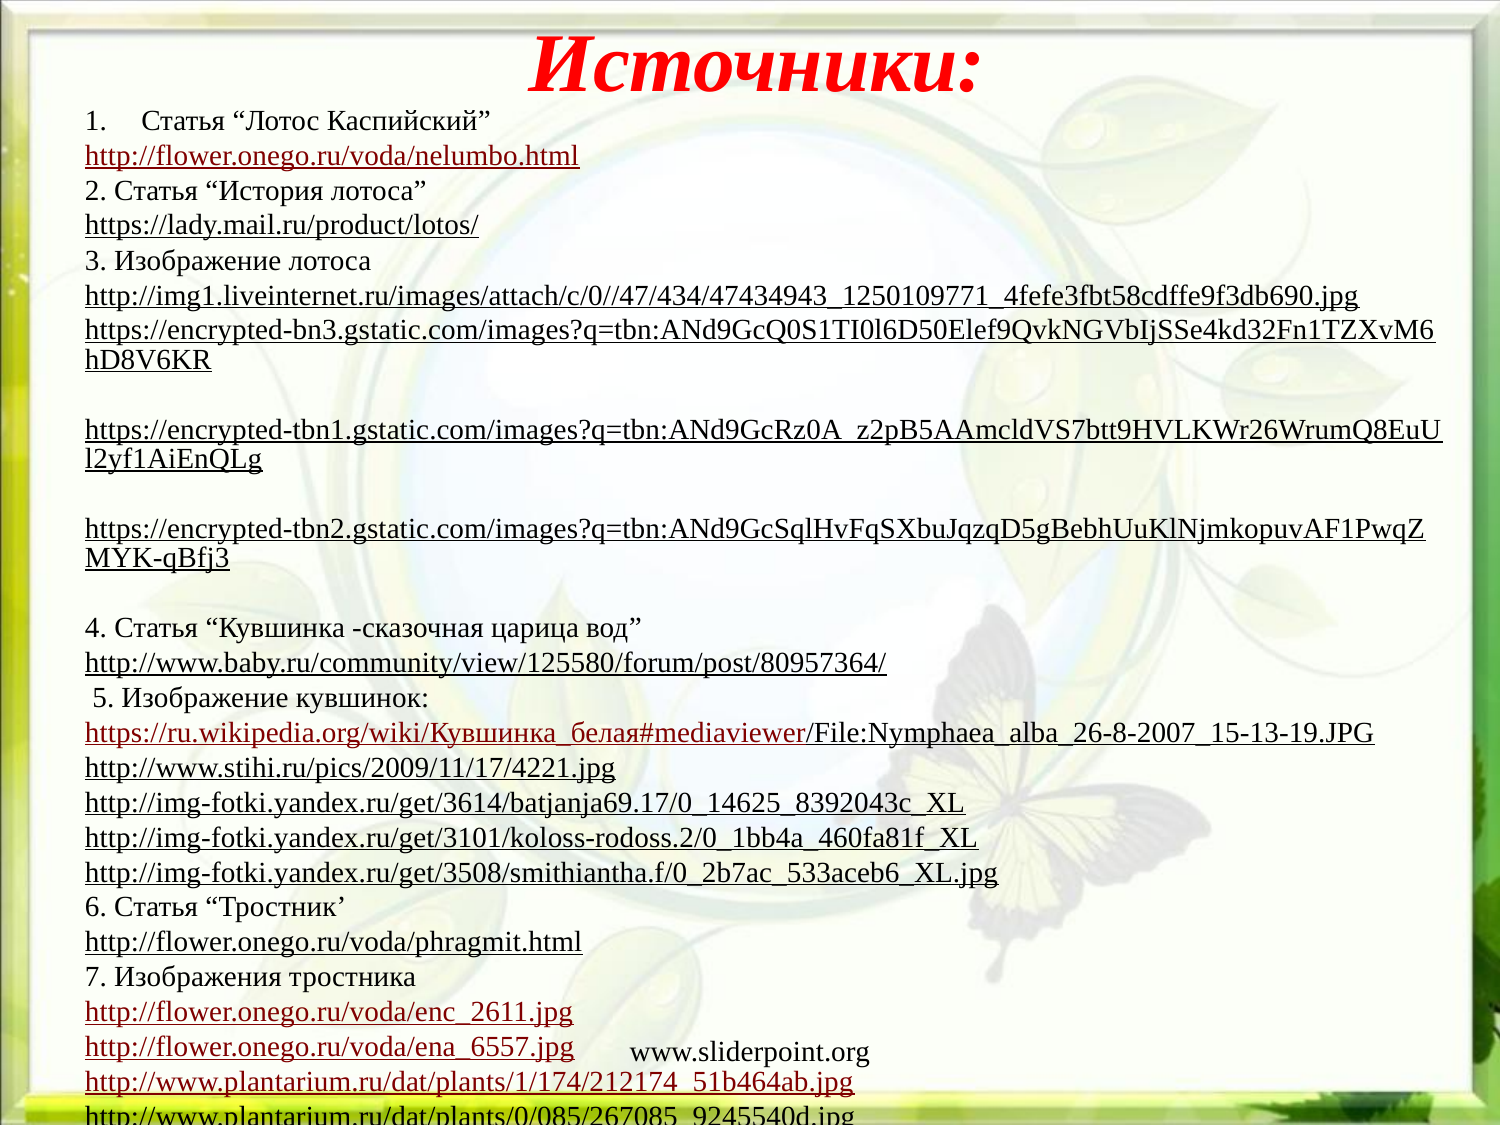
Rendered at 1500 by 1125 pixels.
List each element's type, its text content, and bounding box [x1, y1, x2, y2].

picture [0, 0, 1500, 1125]
title Источники: [81, 0, 1433, 93]
text_box Статья “Лотос Каспийский” http://flower.onego.ru/voda/nelumbo.html 2. Статья “История лотоса” https://lady.mail.ru/product/lotos/ 3. Изображение лотоса http://img1.liveinternet.ru/images/attach/c/0//47/434/47434943_1250109771_4fefe3fbt58cdffe9f3db690.jpg https://encrypted-bn3.gstatic.com/images?q=tbn:ANd9GcQ0S1TI0l6D50Elef9QvkNGVbIjSSe4kd32Fn1TZXvM6hD8V6KR https://encrypted-tbn1.gstatic.com/images?q=tbn:ANd9GcRz0A_z2pB5AAmcldVS7btt9HVLKWr26WrumQ8EuUl2yf1AiEnQLg https://encrypted-tbn2.gstatic.com/images?q=tbn:ANd9GcSqlHvFqSXbuJqzqD5gBebhUuKlNjmkopuvAF1PwqZMYK-qBfj3 4. Статья “Кувшинка -сказочная царица вод” http://www.baby.ru/community/view/125580/forum/post/80957364/ 5. Изображение кувшинок: https://ru.wikipedia.org/wiki/Кувшинка_белая#mediaviewer/File:Nymphaea_alba_26-8-2007_15-13-19.JPG http://www.stihi.ru/pics/2009/11/17/4221.jpg http://img-fotki.yandex.ru/get/3614/batjanja69.17/0_14625_8392043c_XL http://img-fotki.yandex.ru/get/3101/koloss-rodoss.2/0_1bb4a_460fa81f_XL http://img-fotki.yandex.ru/get/3508/smithiantha.f/0_2b7ac_533aceb6_XL.jpg 6. Статья “Тростник’ http://flower.onego.ru/voda/phragmit.html 7. Изображения тростника http://flower.onego.ru/voda/enc_2611.jpg http://flower.onego.ru/voda/ena_6557.jpg http://www.plantarium.ru/dat/plants/1/174/212174_51b464ab.jpg http://www.plantarium.ru/dat/plants/0/085/267085_9245540d.jpg [70, 93, 1465, 1088]
footer www.sliderpoint.org [512, 1024, 988, 1103]
